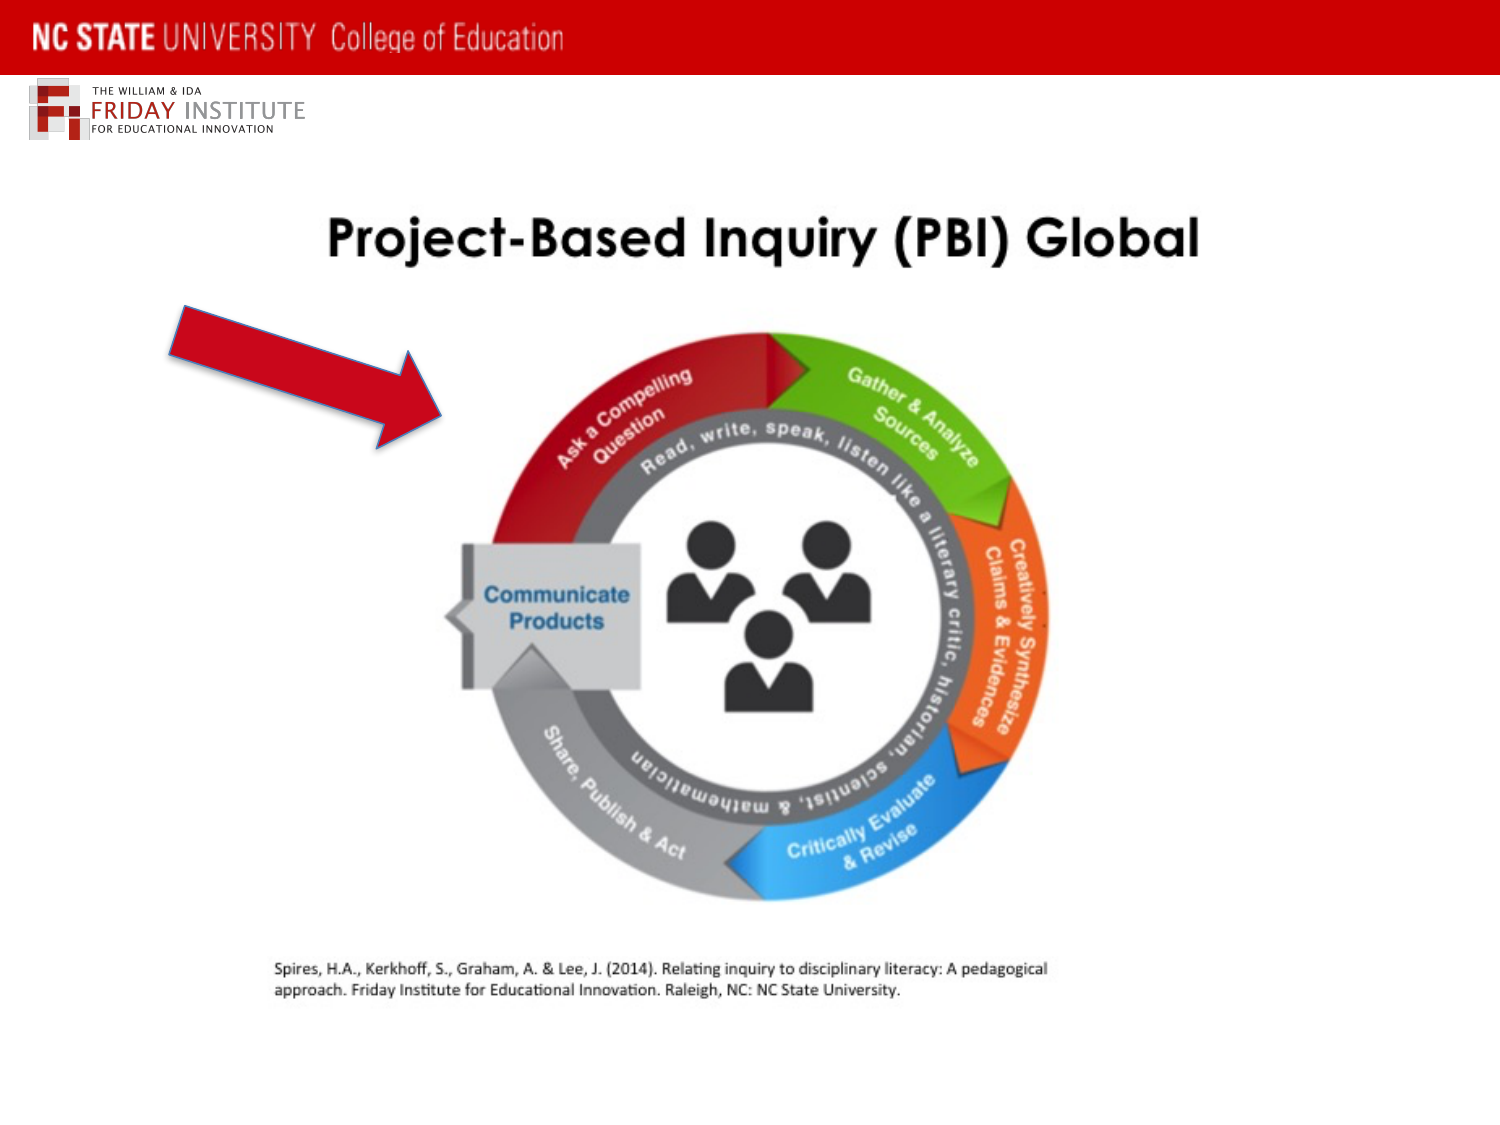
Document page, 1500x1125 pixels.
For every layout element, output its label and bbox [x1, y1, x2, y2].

picture [0, 0, 1500, 145]
picture [177, 153, 1344, 1028]
text_box [168, 342, 172, 357]
